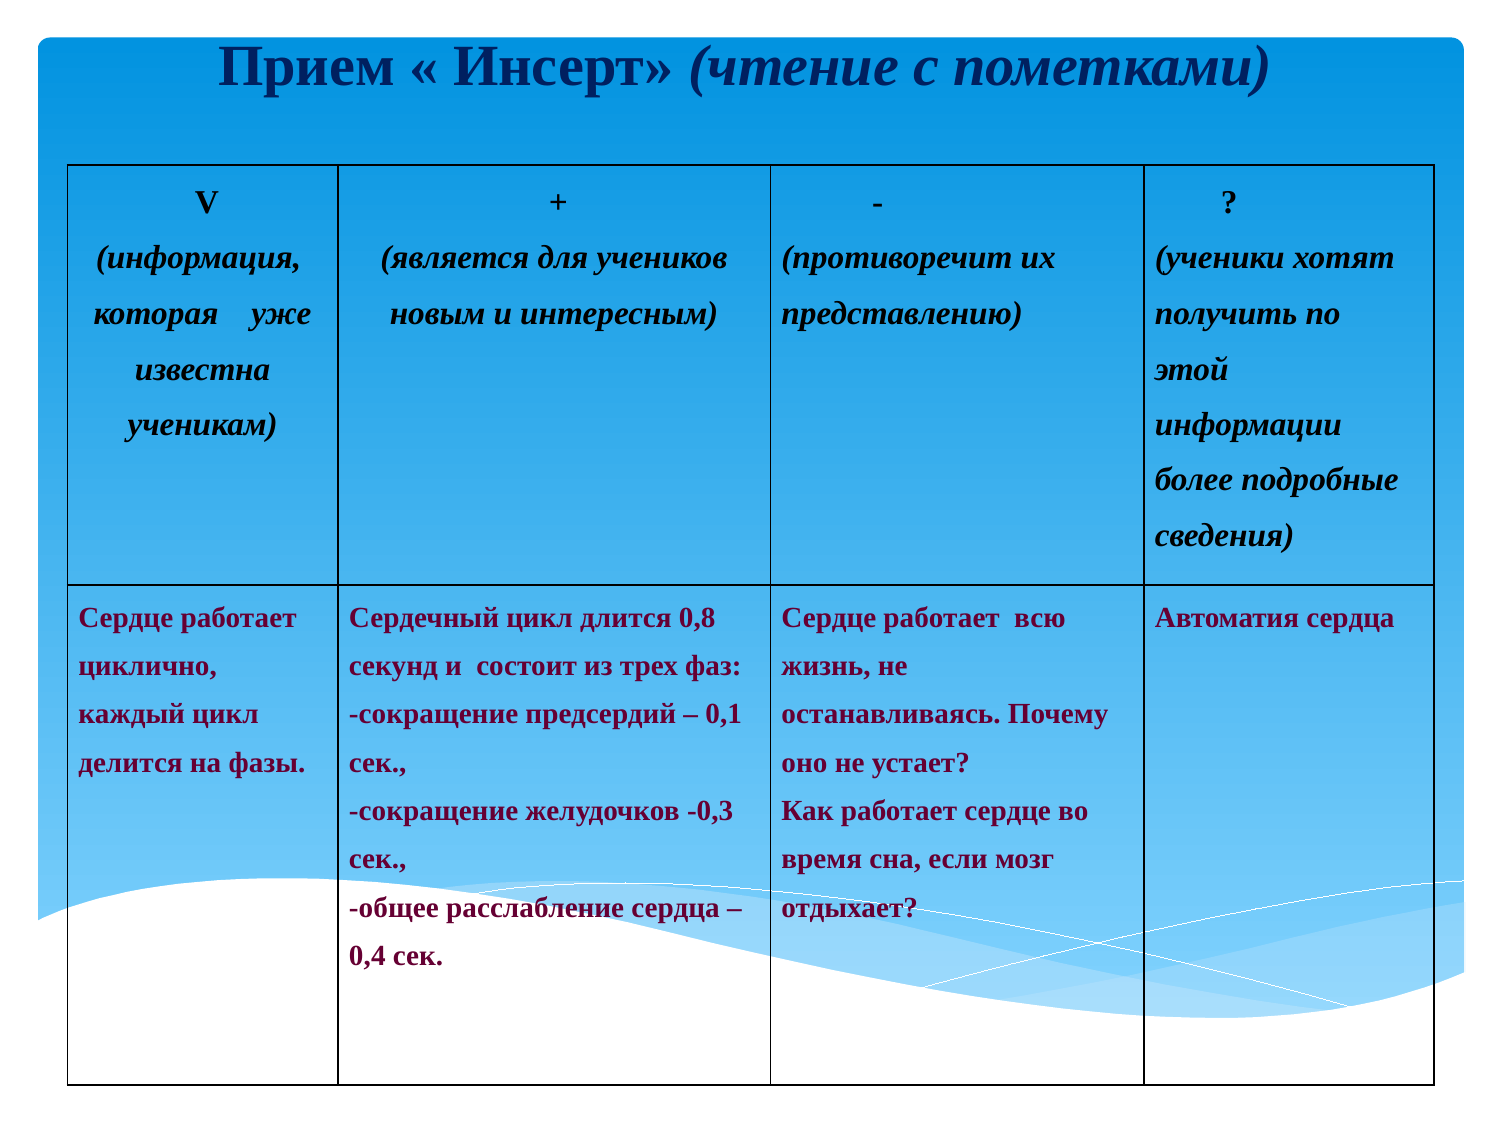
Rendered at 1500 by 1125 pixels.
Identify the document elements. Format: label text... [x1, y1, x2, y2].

subtitle Прием « Инсерт» (чтение с пометками) [178, 19, 1313, 119]
table_header V (информация, которая уже известна ученикам) [68, 166, 337, 584]
table_header ? (ученики хотят получить по этой информации более подробные сведения) [1145, 166, 1433, 584]
table_cell Сердце работает всю жизнь, не останавливаясь. Почему оно не устает? Как работает сердце во время сна, если мозг отдыхает? [771, 586, 1143, 1084]
table_header + (является для учеников новым и интересным) [339, 166, 770, 584]
table_header - (противоречит их представлению) [771, 166, 1143, 584]
table_cell Сердце работает циклично, каждый цикл делится на фазы. [68, 586, 337, 1084]
table_cell Сердечный цикл длится 0,8 секунд и состоит из трех фаз: -сокращение предсердий – 0,1 сек., -сокращение желудочков -0,3 сек., -общее расслабление сердца – 0,4 сек. [339, 586, 770, 1084]
table_cell Автоматия сердца [1145, 586, 1433, 1084]
